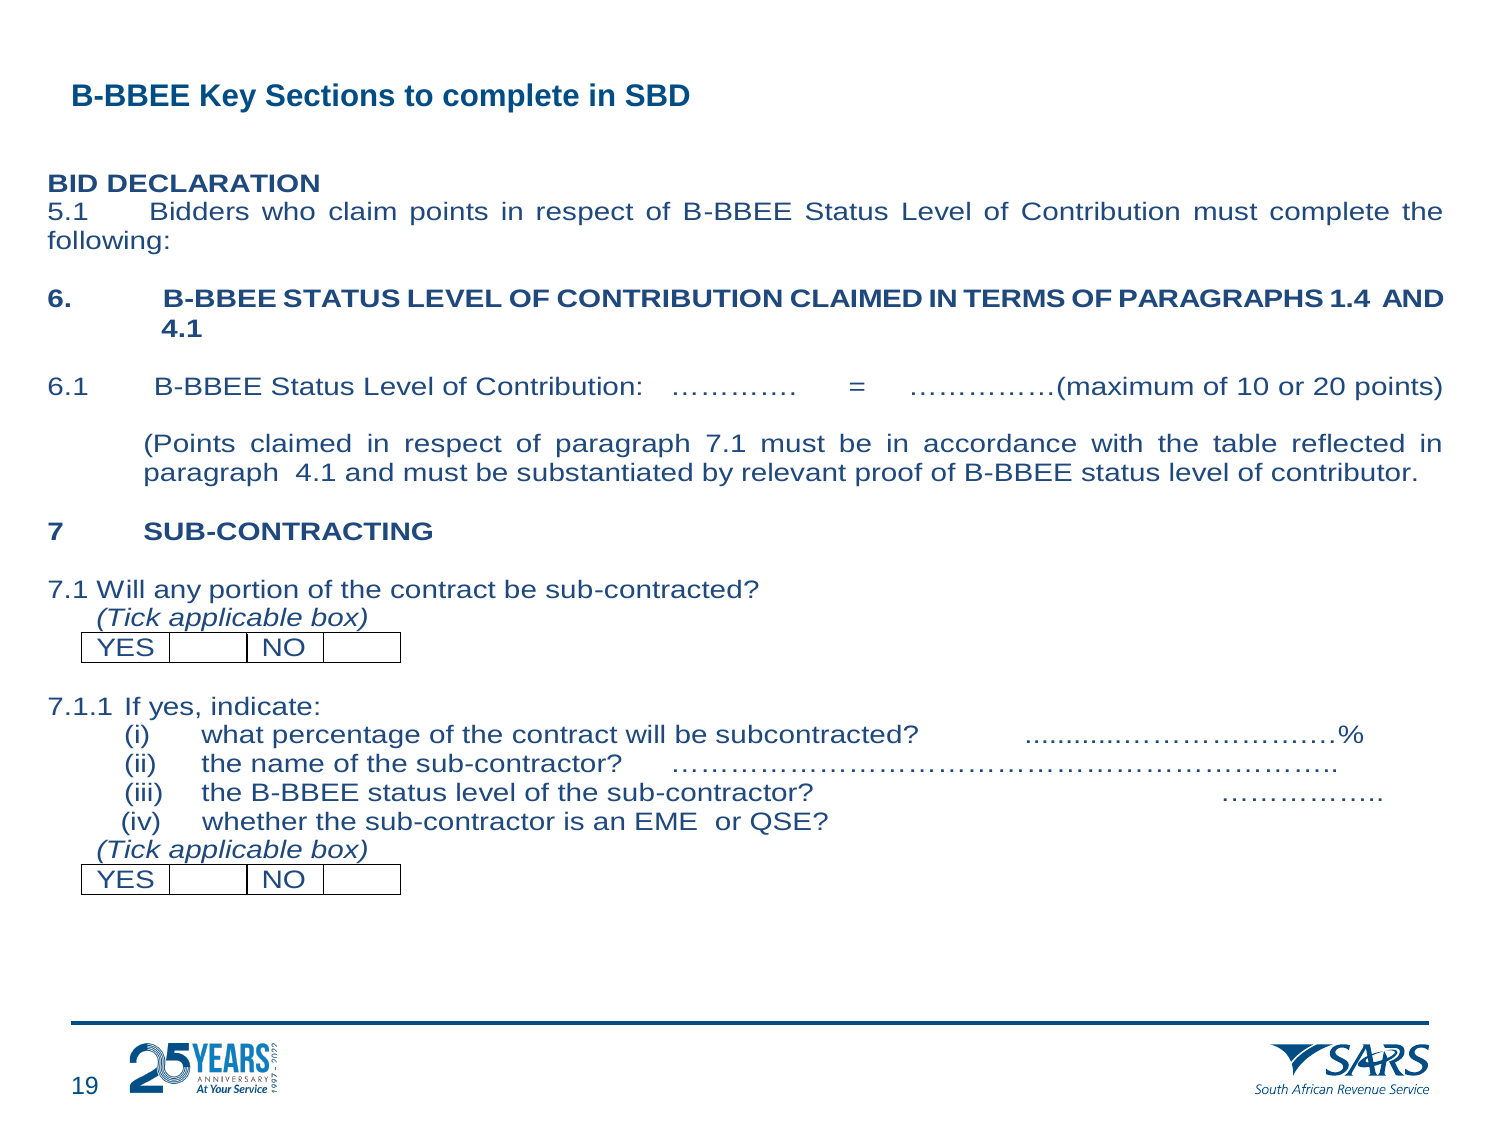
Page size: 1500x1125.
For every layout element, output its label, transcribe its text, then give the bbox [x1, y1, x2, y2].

title B-BBEE Key Sections to complete in SBD [56, 72, 1350, 160]
picture [31, 168, 1457, 988]
slide_number 18 [56, 1054, 394, 1115]
